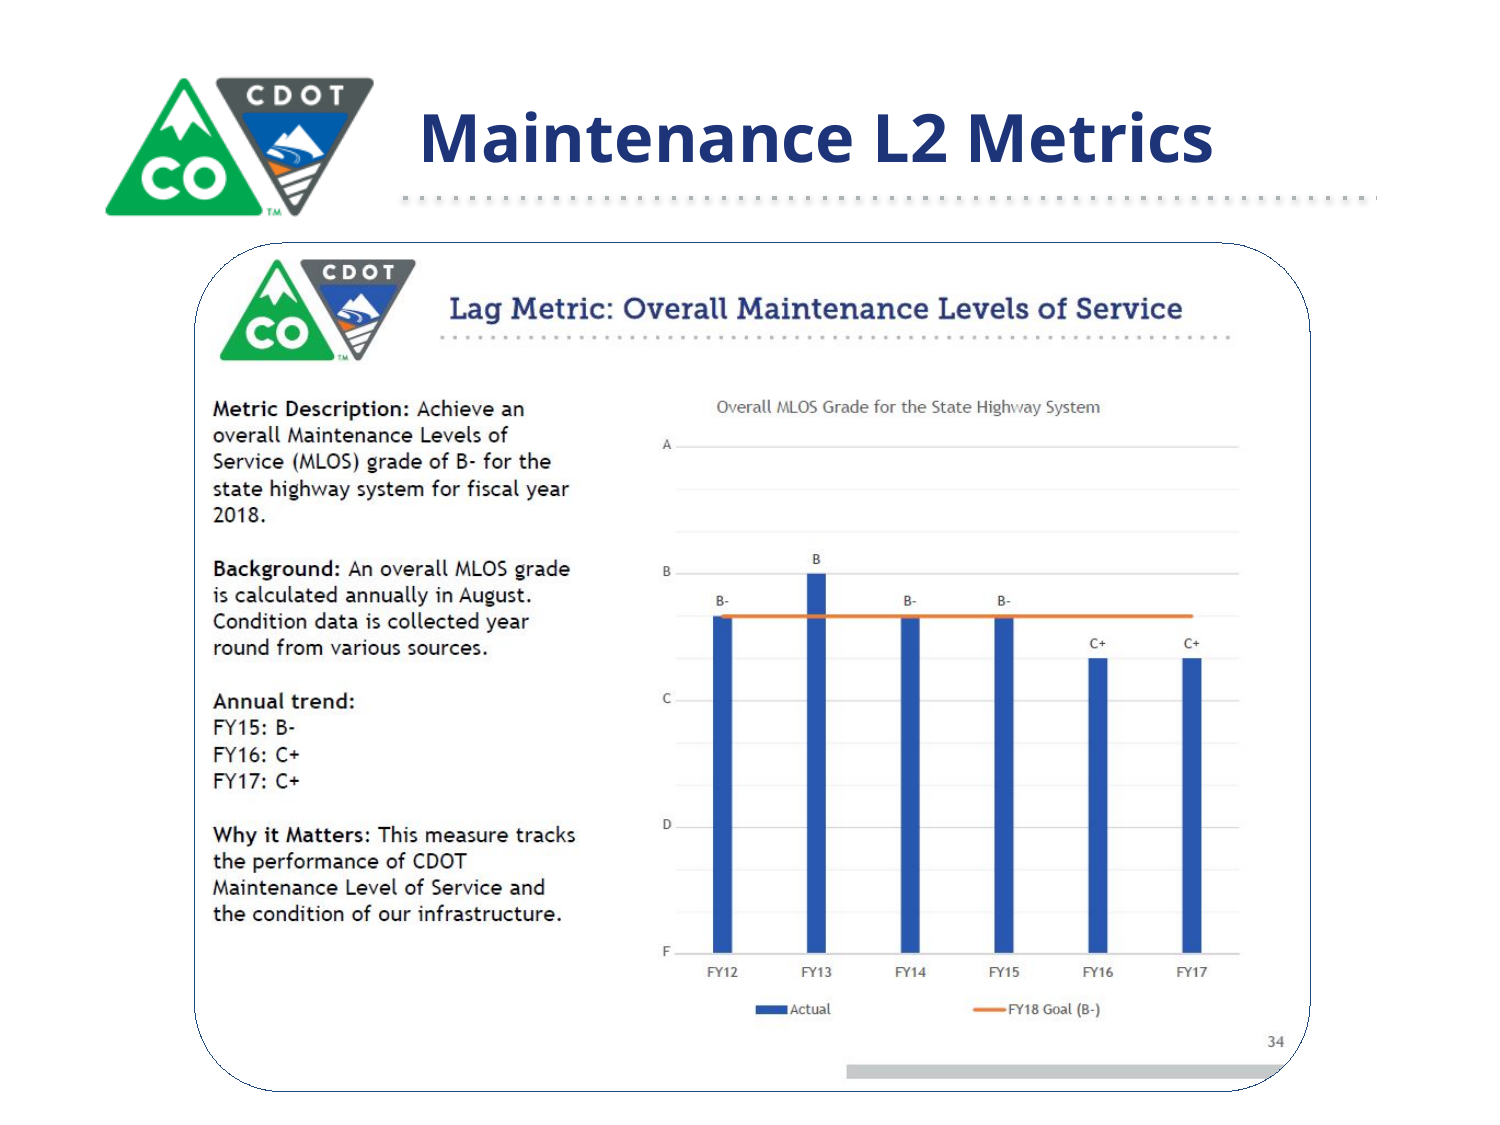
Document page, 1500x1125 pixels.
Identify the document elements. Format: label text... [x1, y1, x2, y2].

picture [94, 62, 381, 237]
picture [194, 242, 1311, 1092]
text_box Maintenance L2 Metrics [403, 80, 1377, 191]
